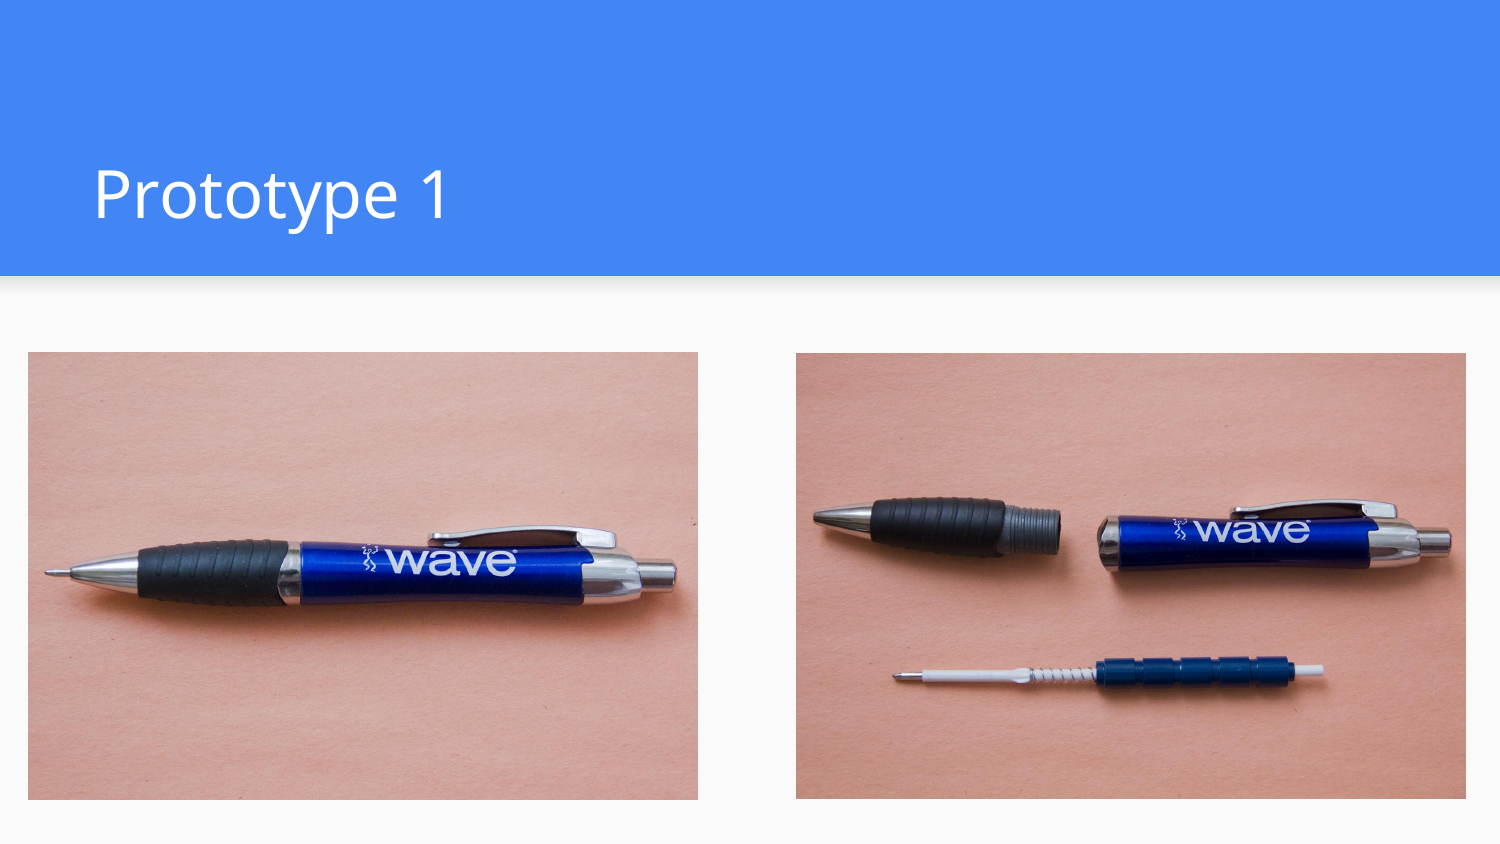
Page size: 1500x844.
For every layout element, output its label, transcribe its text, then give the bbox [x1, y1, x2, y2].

picture [28, 352, 698, 800]
picture [796, 353, 1466, 799]
title Prototype 1 [77, 121, 1427, 248]
